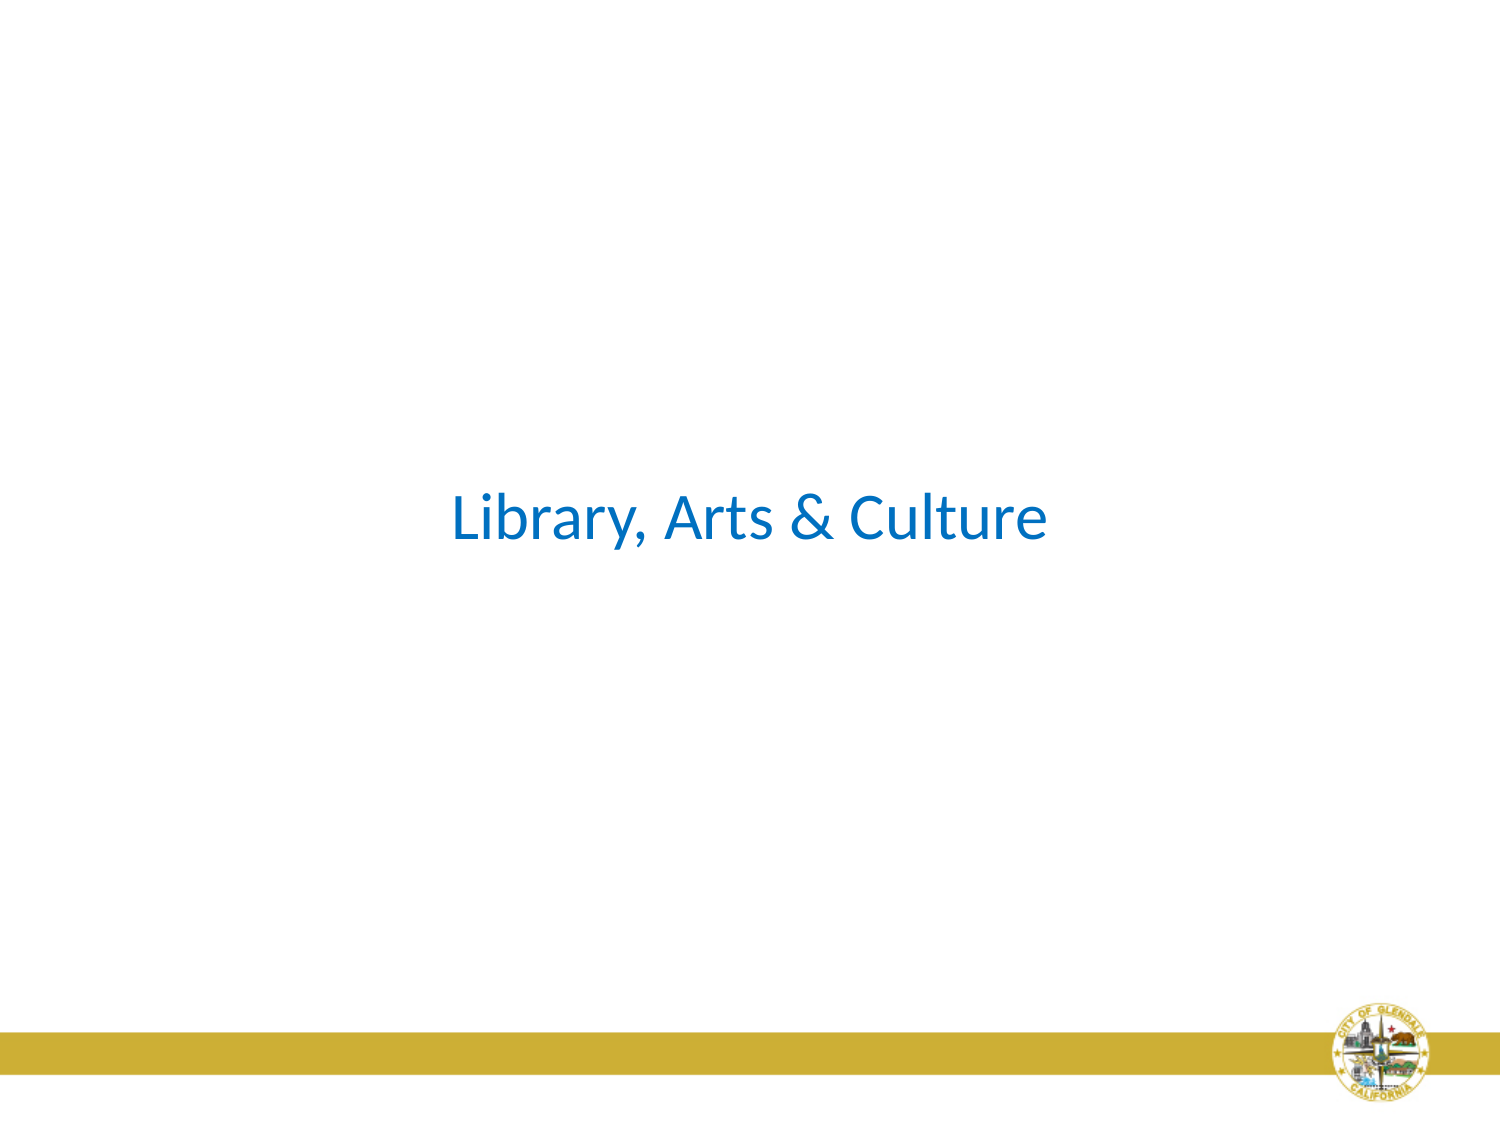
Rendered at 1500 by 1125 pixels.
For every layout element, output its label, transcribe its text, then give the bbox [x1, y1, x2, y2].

picture [0, 0, 1500, 1125]
title Library, Arts & Culture [75, 412, 1425, 613]
